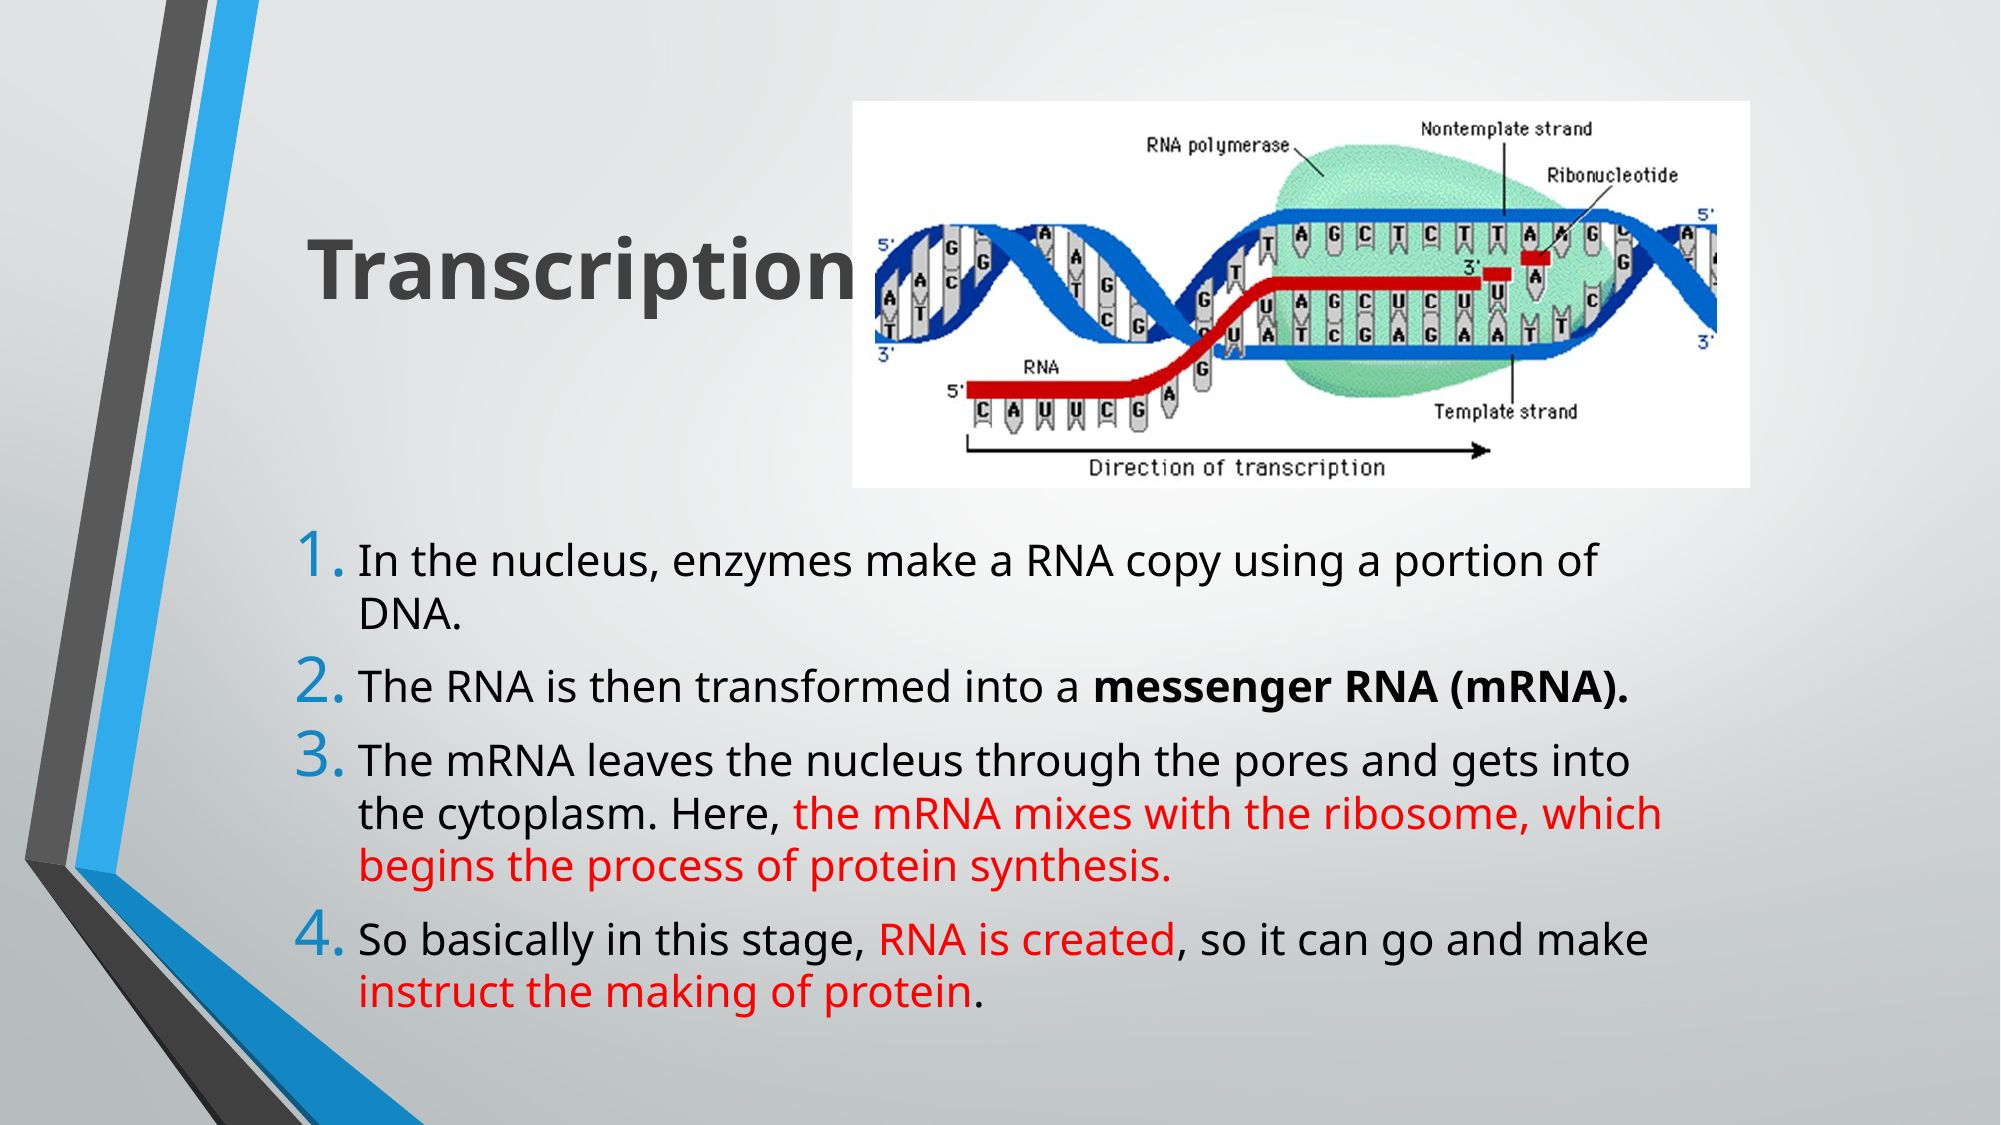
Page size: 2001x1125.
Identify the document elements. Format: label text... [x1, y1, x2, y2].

title Transcription [291, 172, 852, 361]
list In the nucleus, enzymes make a RNA copy using a portion of DNA. The RNA is then transformed into a messenger RNA (mRNA). The mRNA leaves the nucleus through the pores and gets into the cytoplasm. Here, the mRNA mixes with the ribosome, which begins the process of protein synthesis. So basically in this stage, RNA is created, so it can go and make instruct the making of protein. [279, 526, 1724, 1024]
picture [852, 101, 1751, 488]
